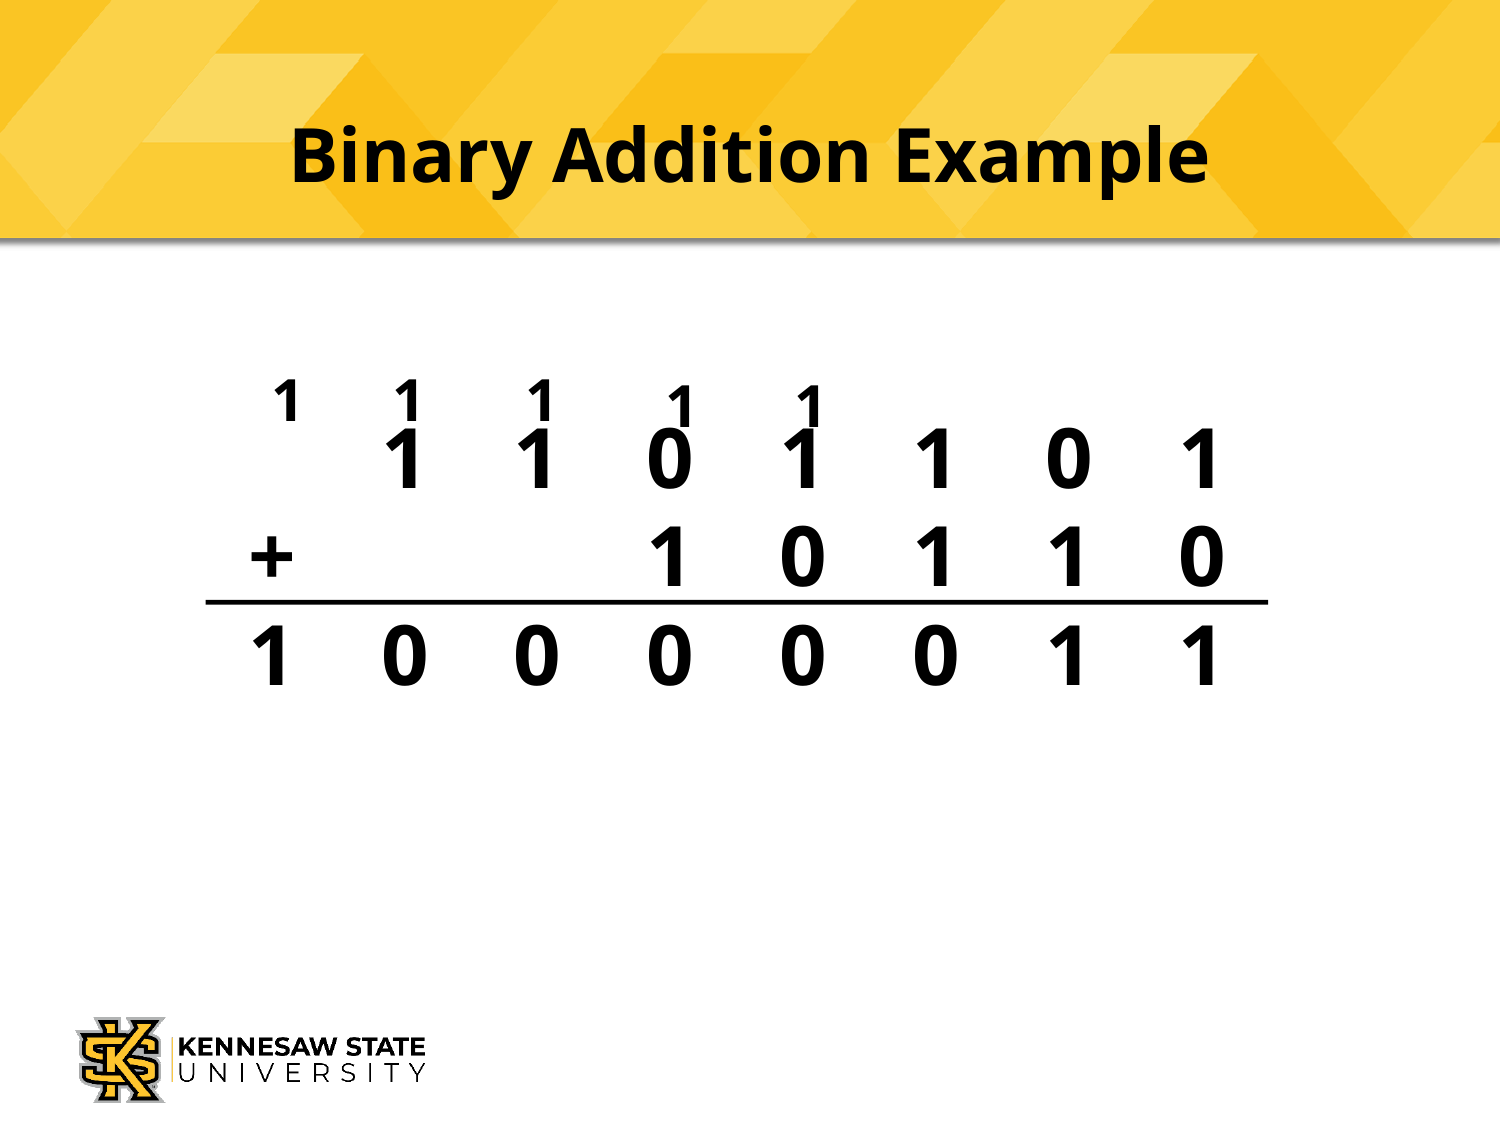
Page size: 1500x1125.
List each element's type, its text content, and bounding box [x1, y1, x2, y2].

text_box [205, 292, 1269, 701]
picture [75, 1017, 425, 1103]
title Binary Addition Example [112, 99, 1388, 206]
picture [0, 0, 1500, 251]
